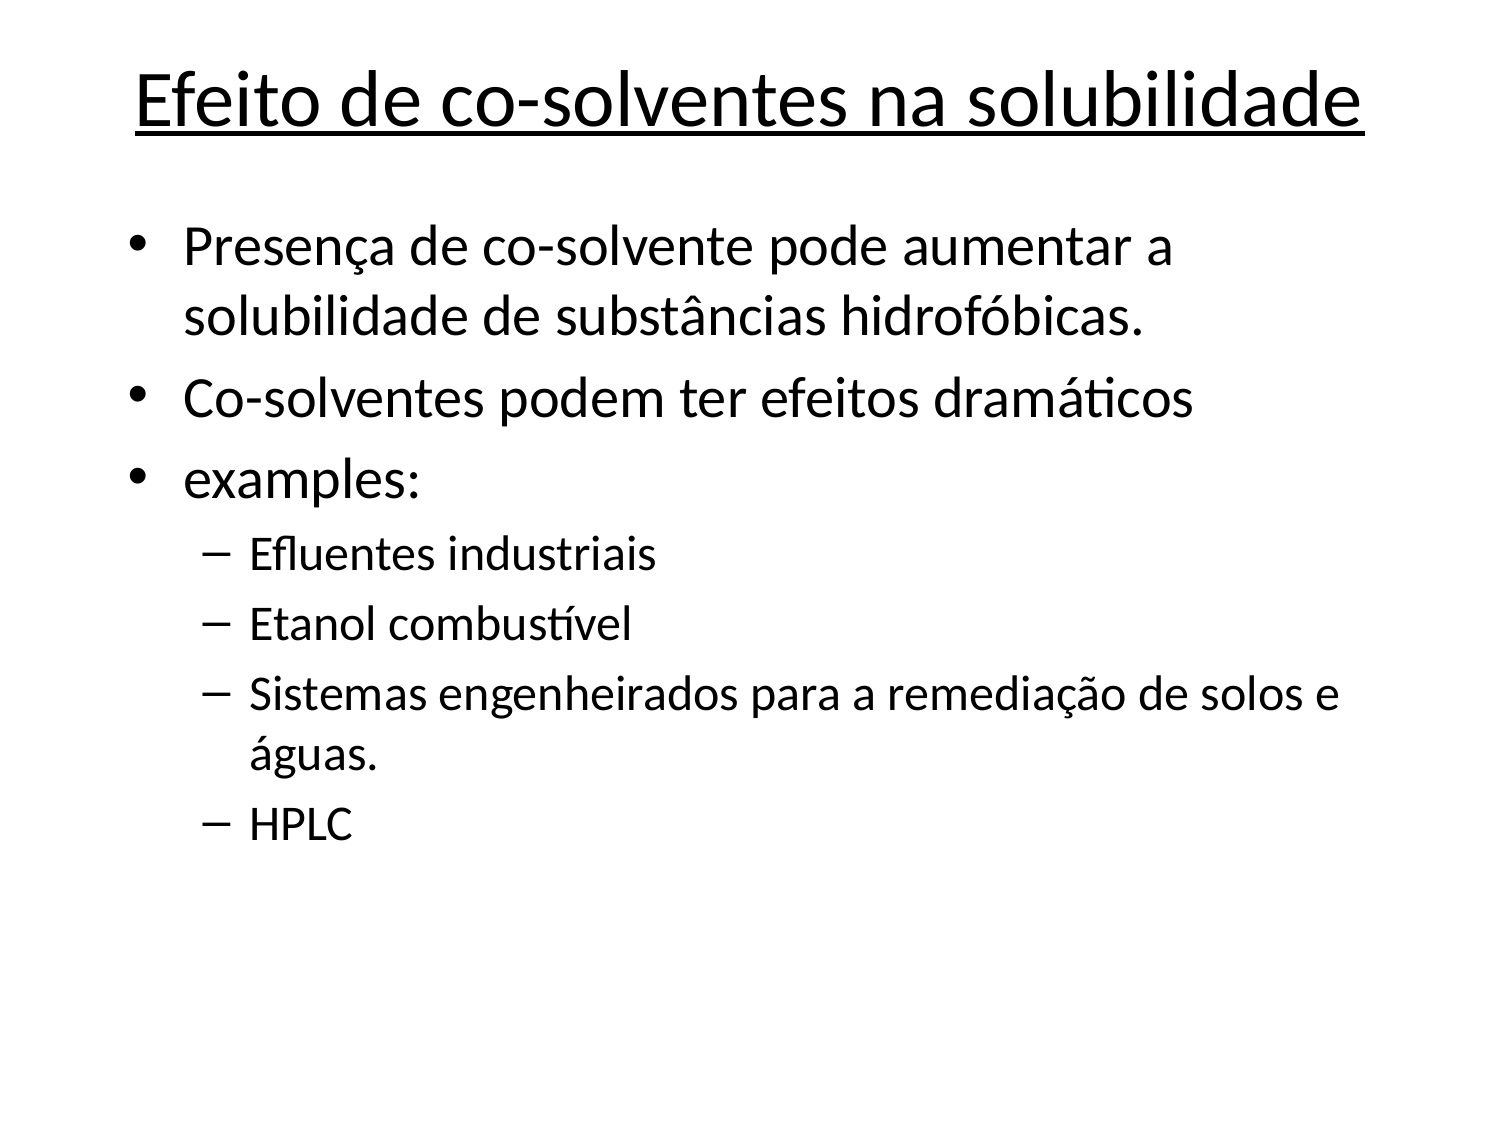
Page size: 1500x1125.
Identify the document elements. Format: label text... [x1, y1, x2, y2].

list Presença de co-solvente pode aumentar a solubilidade de substâncias hidrofóbicas. Co-solventes podem ter efeitos dramáticos examples: Efluentes industriais Etanol combustível Sistemas engenheirados para a remediação de solos e águas. HPLC [112, 200, 1388, 950]
title Efeito de co-solventes na solubilidade [112, 0, 1388, 188]
